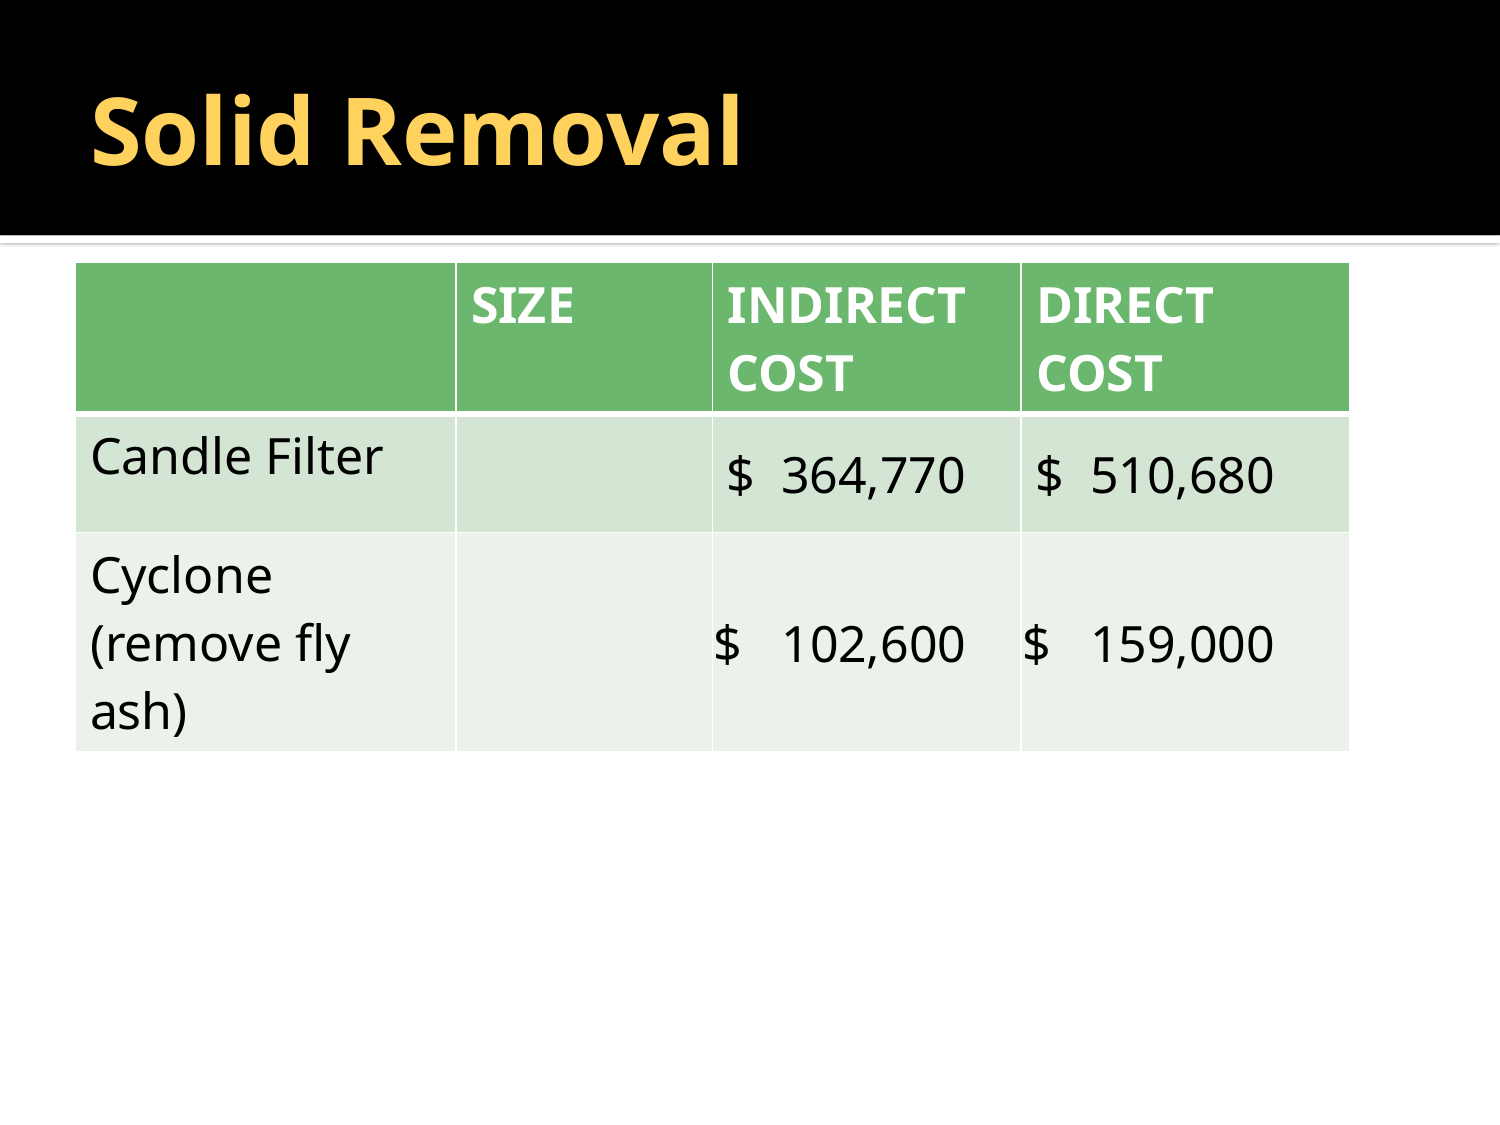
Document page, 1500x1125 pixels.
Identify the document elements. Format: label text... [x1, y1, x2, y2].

title Solid Removal [75, 25, 1425, 231]
table_cell [457, 533, 712, 751]
table_cell Cyclone (remove fly ash) [76, 533, 455, 751]
table_header SIZE [457, 263, 712, 411]
table_header DIRECT COST [1022, 263, 1349, 411]
table_cell Candle Filter [76, 417, 455, 532]
table_cell $ 364,770 [713, 417, 1020, 532]
table_header INDIRECT COST [713, 263, 1020, 411]
table_cell [457, 417, 712, 532]
table_cell $ 510,680 [1022, 417, 1349, 532]
table_cell $ 102,600 [713, 533, 1020, 751]
table_cell $ 159,000 [1022, 533, 1349, 751]
table_header [76, 263, 455, 411]
